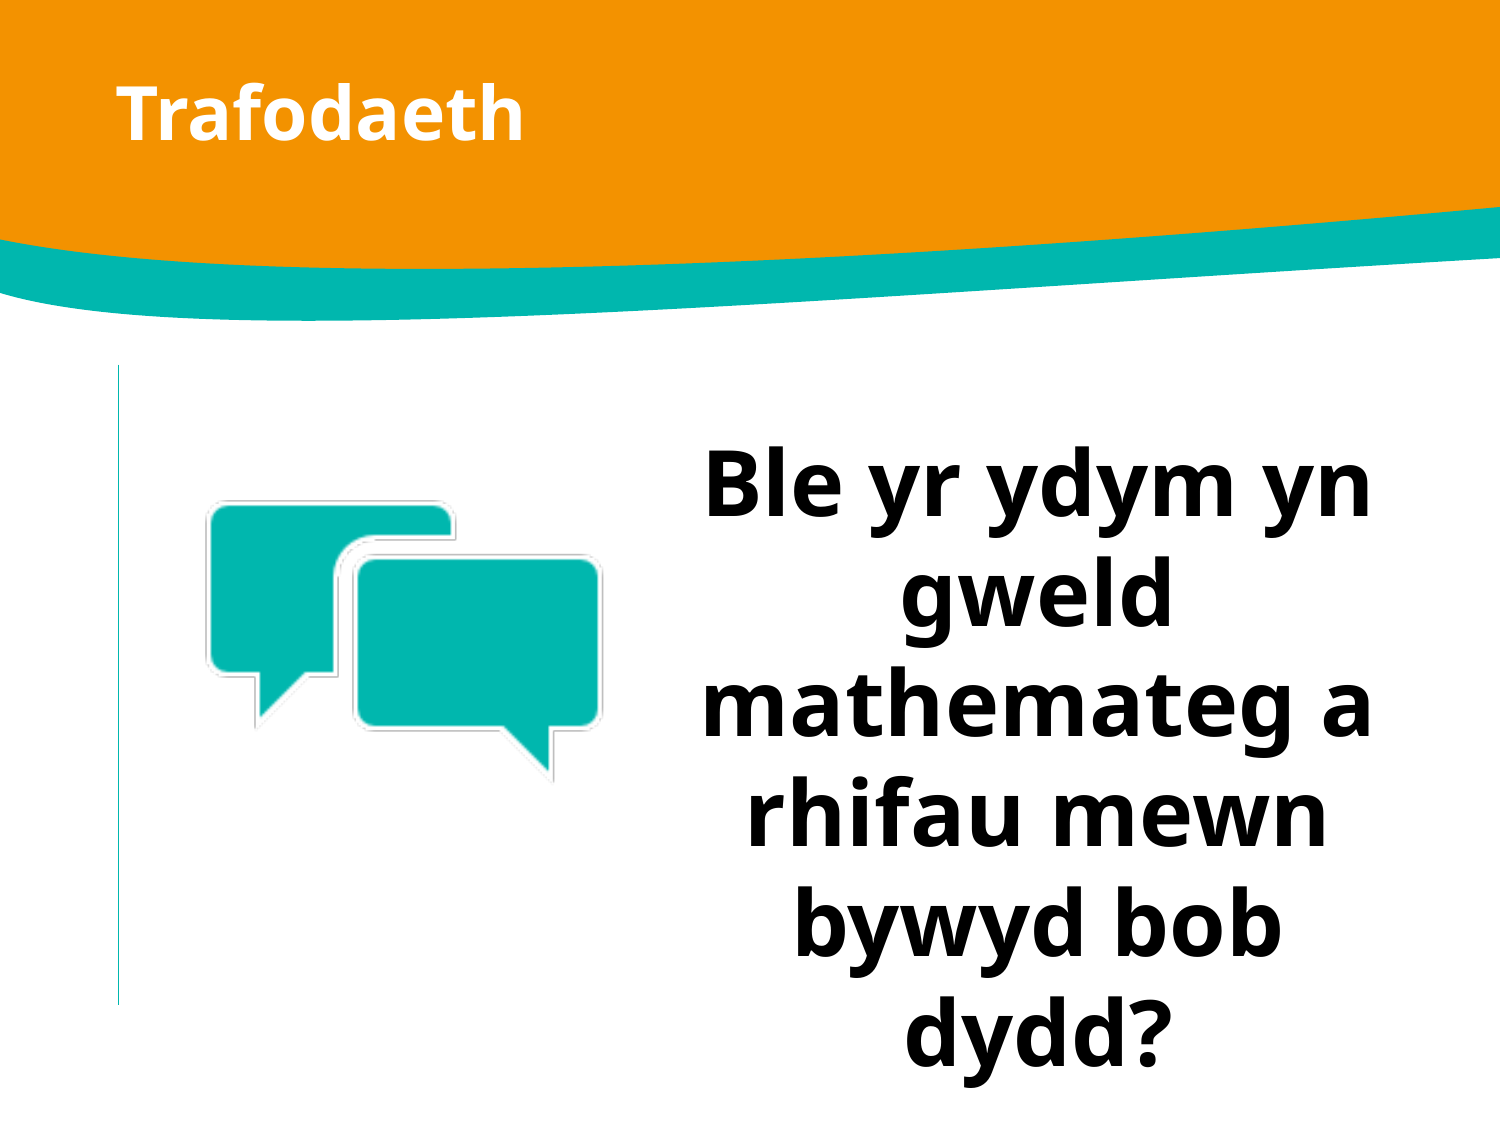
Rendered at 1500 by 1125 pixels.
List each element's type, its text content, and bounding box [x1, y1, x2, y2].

text_box Ble yr ydym yn gweld mathemateg a rhifau mewn bywyd bob dydd? [630, 417, 1447, 1092]
list Trafodaeth [100, 67, 1411, 258]
picture [170, 406, 640, 876]
